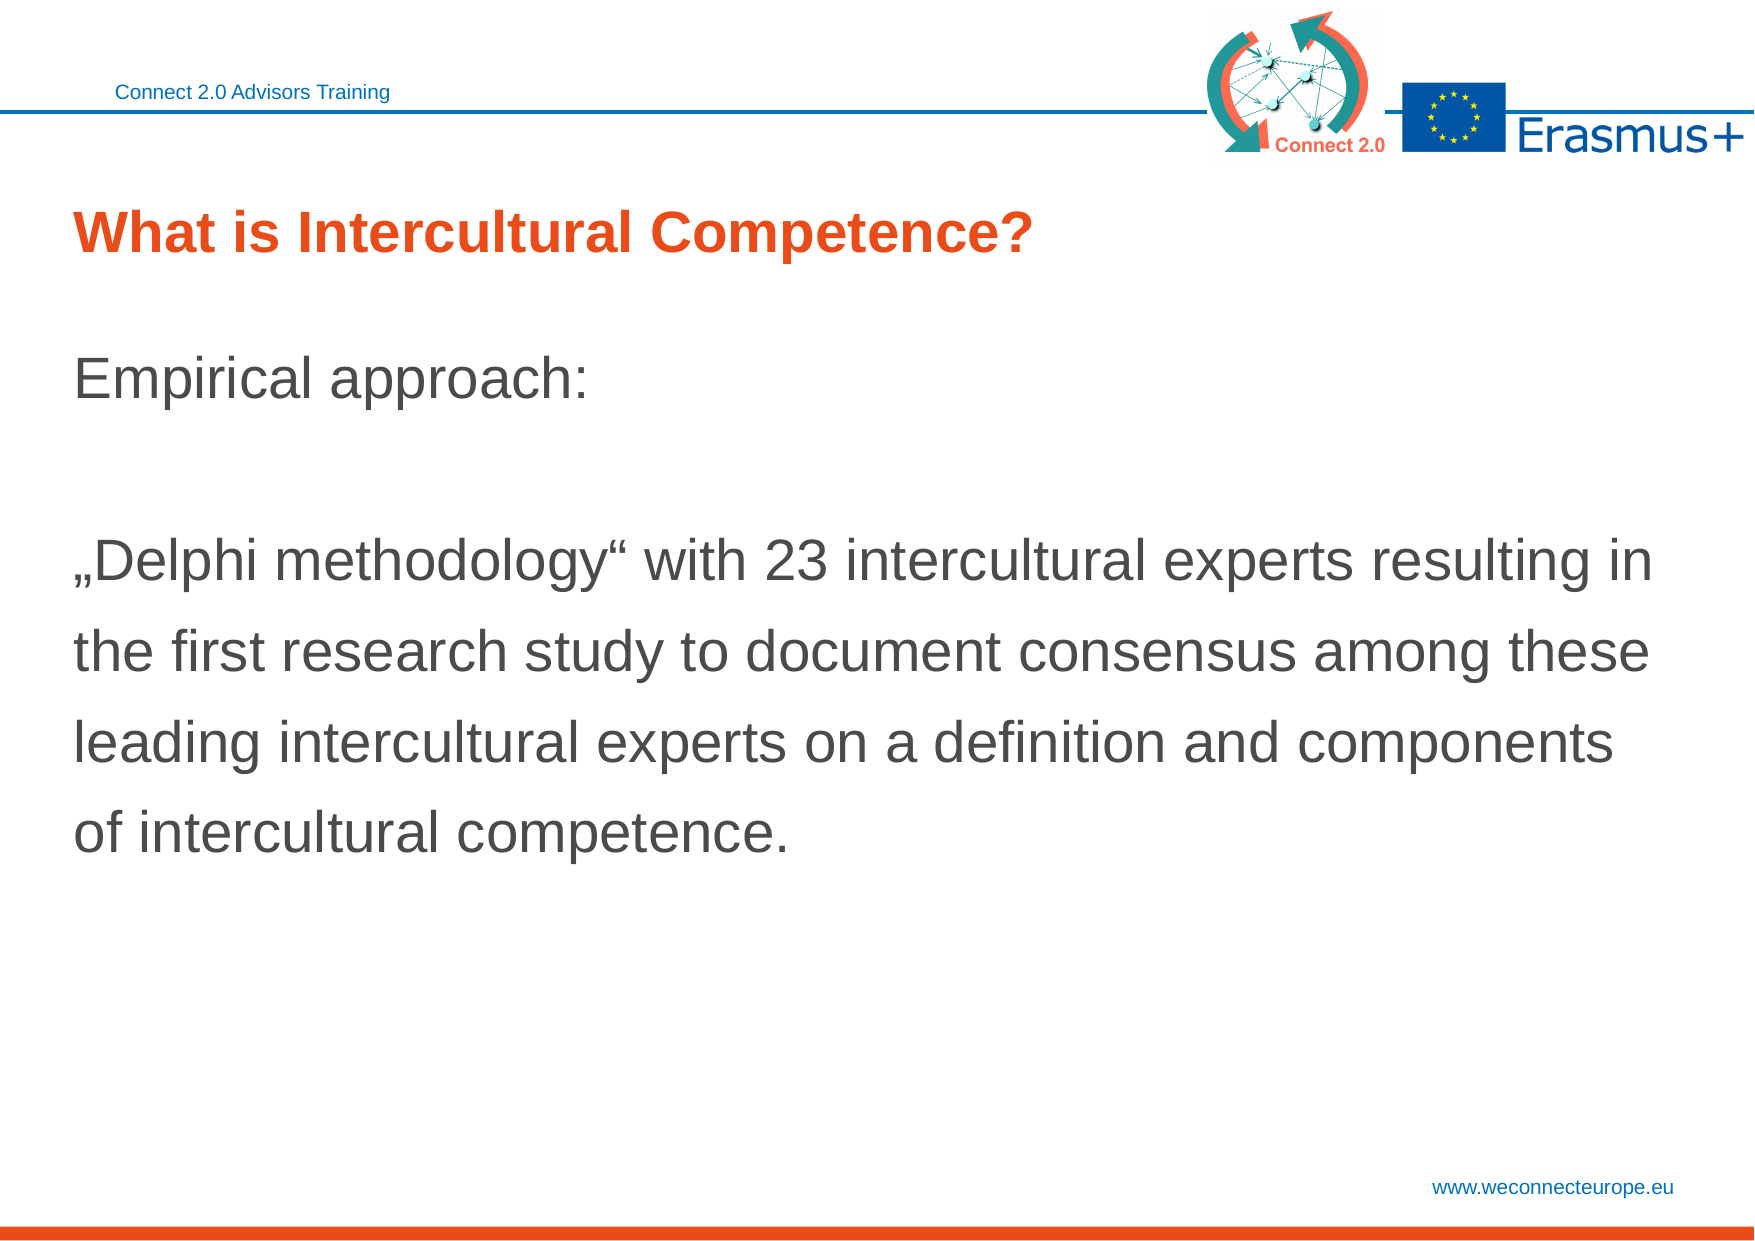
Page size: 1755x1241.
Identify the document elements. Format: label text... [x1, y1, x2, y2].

footer Connect 2.0 Advisors Training [114, 70, 1084, 104]
picture [1207, 11, 1755, 172]
list Empirical approach: „Delphi methodology“ with 23 intercultural experts resulting in the first research study to document consensus among these leading intercultural experts on a definition and components of intercultural competence. [73, 318, 1681, 1164]
title What is Intercultural Competence? [73, 193, 1681, 302]
